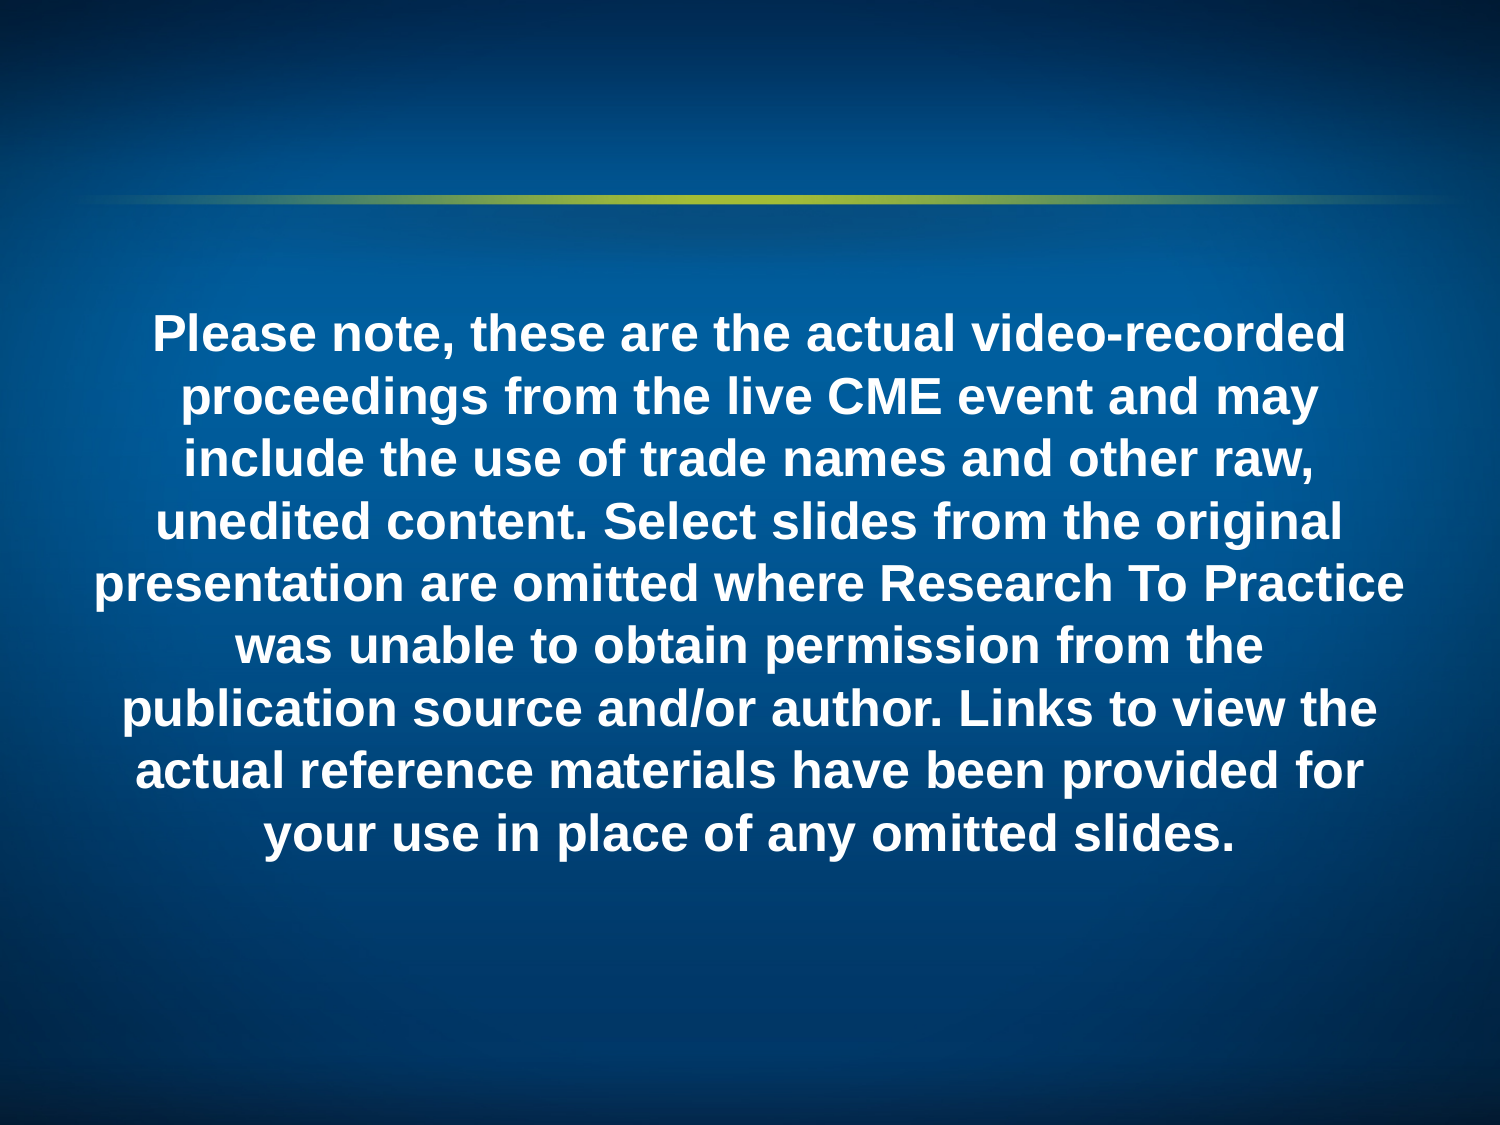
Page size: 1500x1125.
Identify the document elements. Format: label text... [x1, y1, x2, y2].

picture [0, 0, 1500, 1125]
list Please note, these are the actual video-recorded proceedings from the live CME event and may include the use of trade names and other raw, unedited content. Select slides from the original presentation are omitted where Research To Practice was unable to obtain permission from the publication source and/or author. Links to view the actual reference materials have been provided for your use in place of any omitted slides. [75, 292, 1425, 1073]
